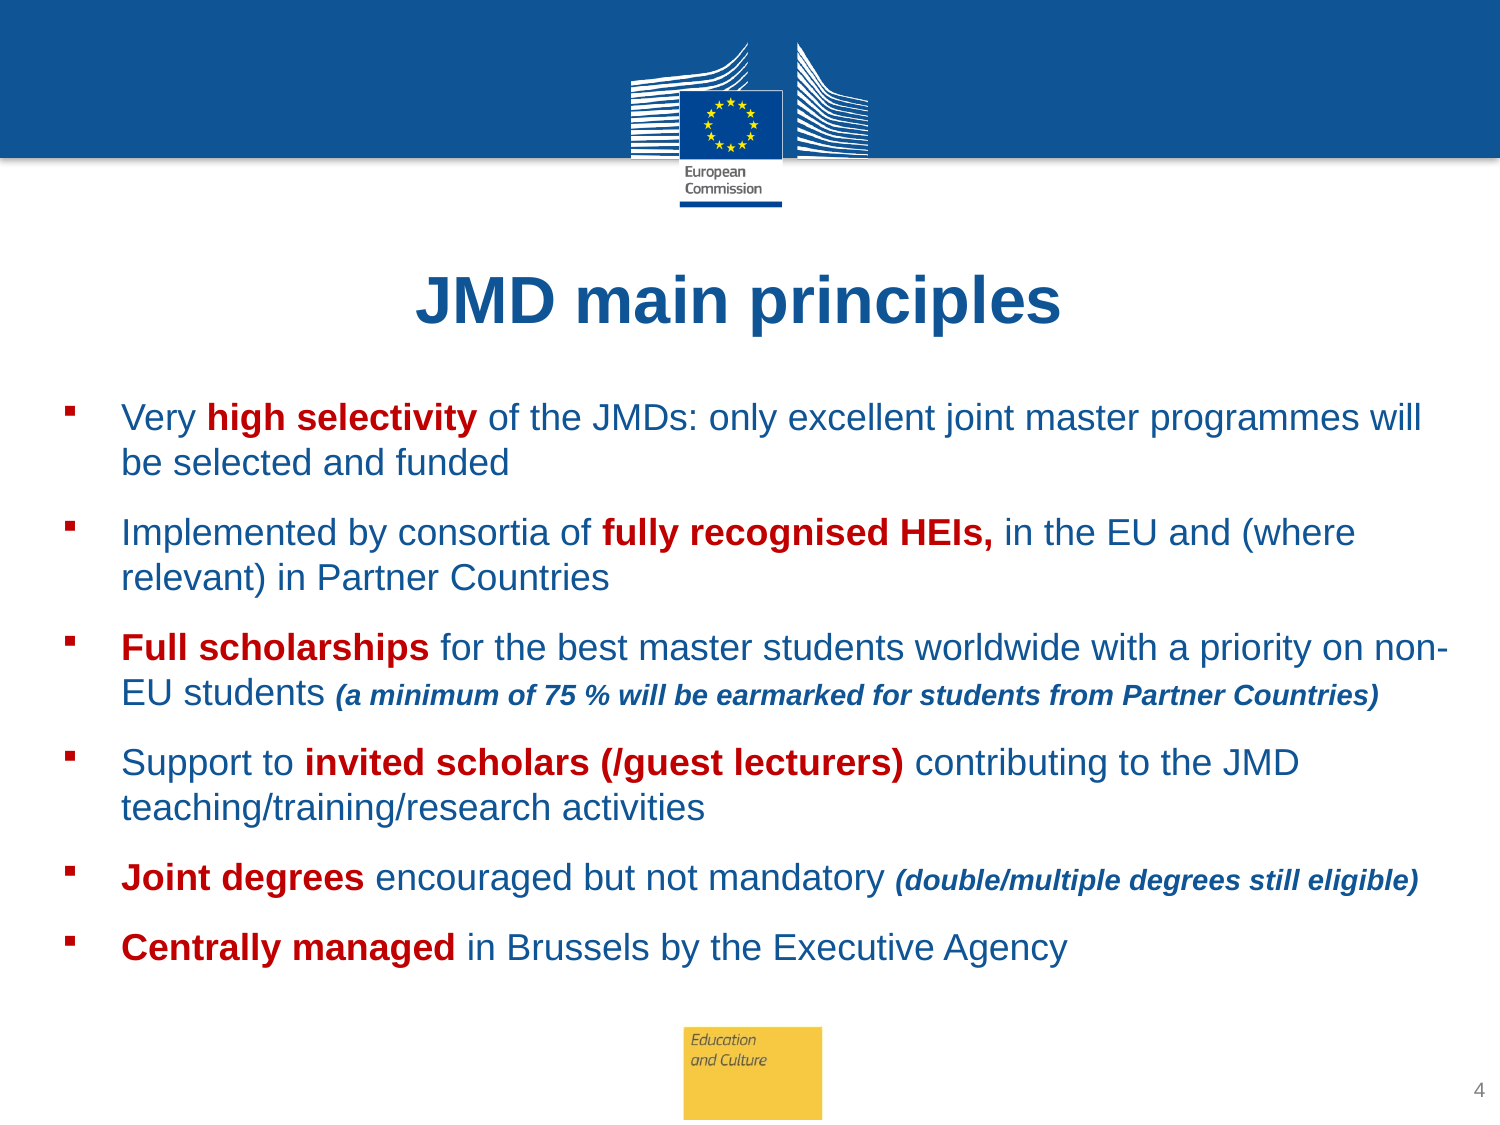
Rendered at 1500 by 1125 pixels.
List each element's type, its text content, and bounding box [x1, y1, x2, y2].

list Very high selectivity of the JMDs: only excellent joint master programmes will be selected and funded Implemented by consortia of fully recognised HEIs, in the EU and (where relevant) in Partner Countries Full scholarships for the best master students worldwide with a priority on non-EU students (a minimum of 75 % will be earmarked for students from Partner Countries) Support to invited scholars (/guest lecturers) contributing to the JMD teaching/training/research activities Joint degrees encouraged but not mandatory (double/multiple degrees still eligible) Centrally managed in Brussels by the Executive Agency [17, 385, 1483, 1047]
title JMD main principles [64, 219, 1415, 374]
picture [129, 1047, 1376, 1120]
picture [631, 42, 868, 208]
slide_number 4 [1458, 1069, 1500, 1125]
